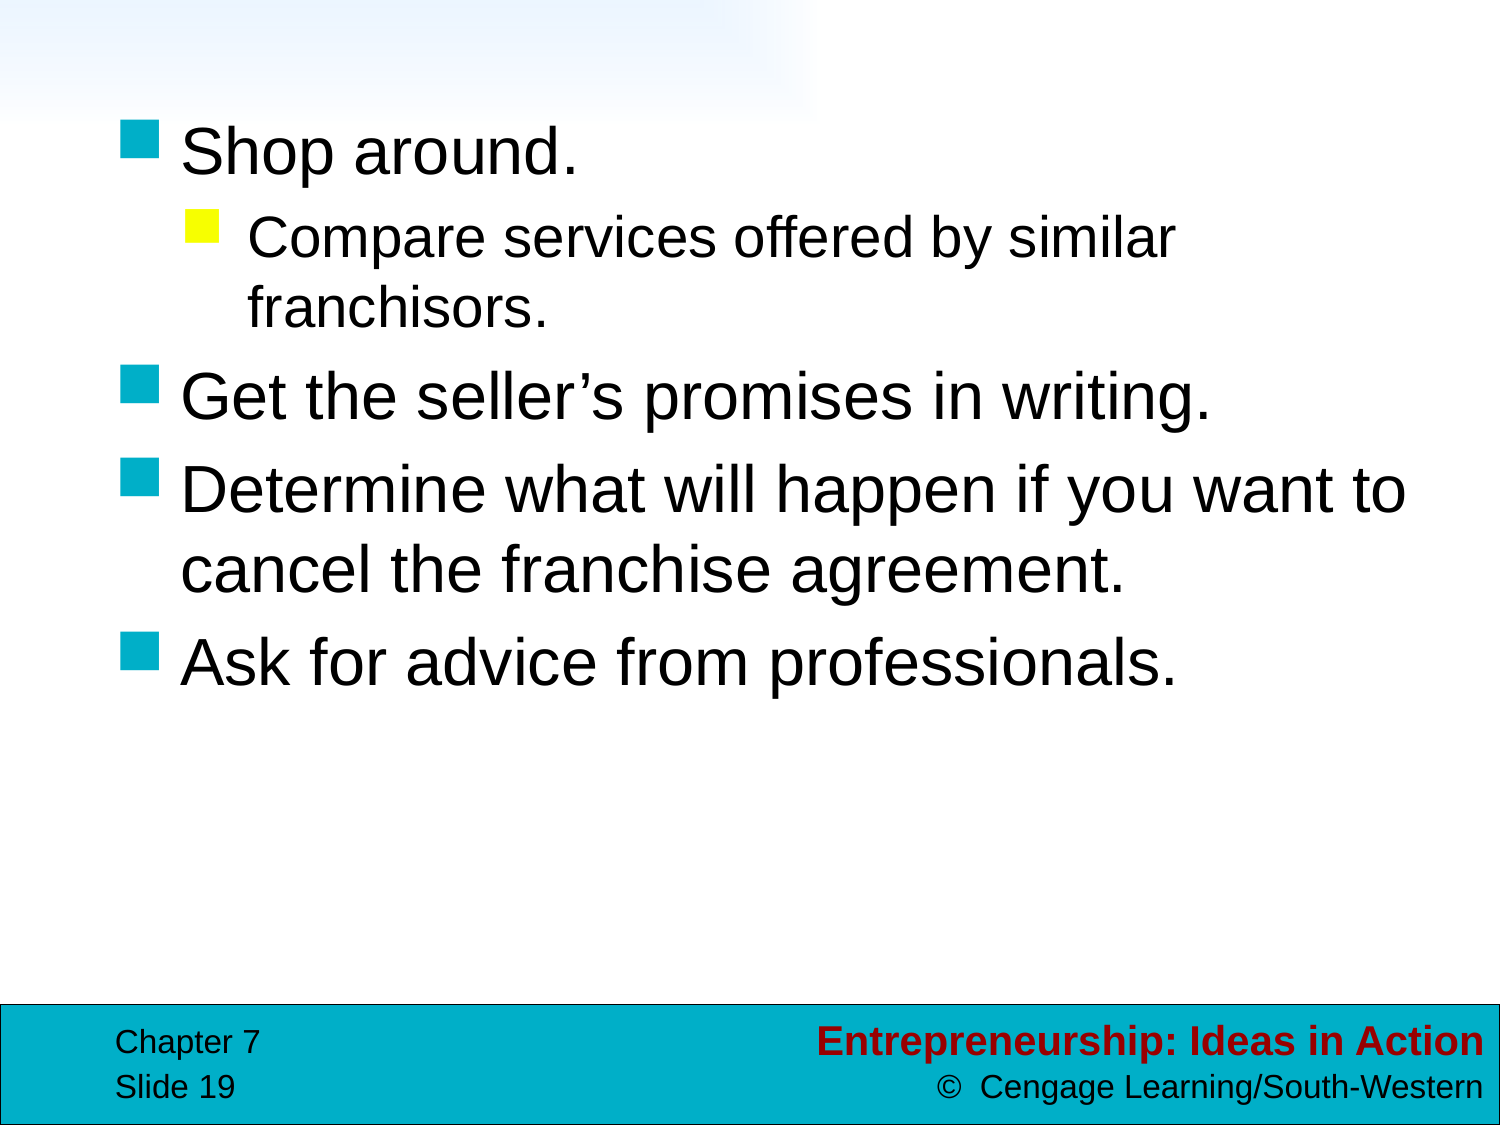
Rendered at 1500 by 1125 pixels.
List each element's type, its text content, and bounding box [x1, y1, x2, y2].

footer Chapter 7 [99, 1012, 413, 1037]
list Shop around. Compare services offered by similar franchisors. Get the seller’s promises in writing. Determine what will happen if you want to cancel the franchise agreement. Ask for advice from professionals. [99, 99, 1438, 901]
slide_number Slide 19 [99, 1037, 413, 1113]
text_box [99, 174, 1375, 288]
